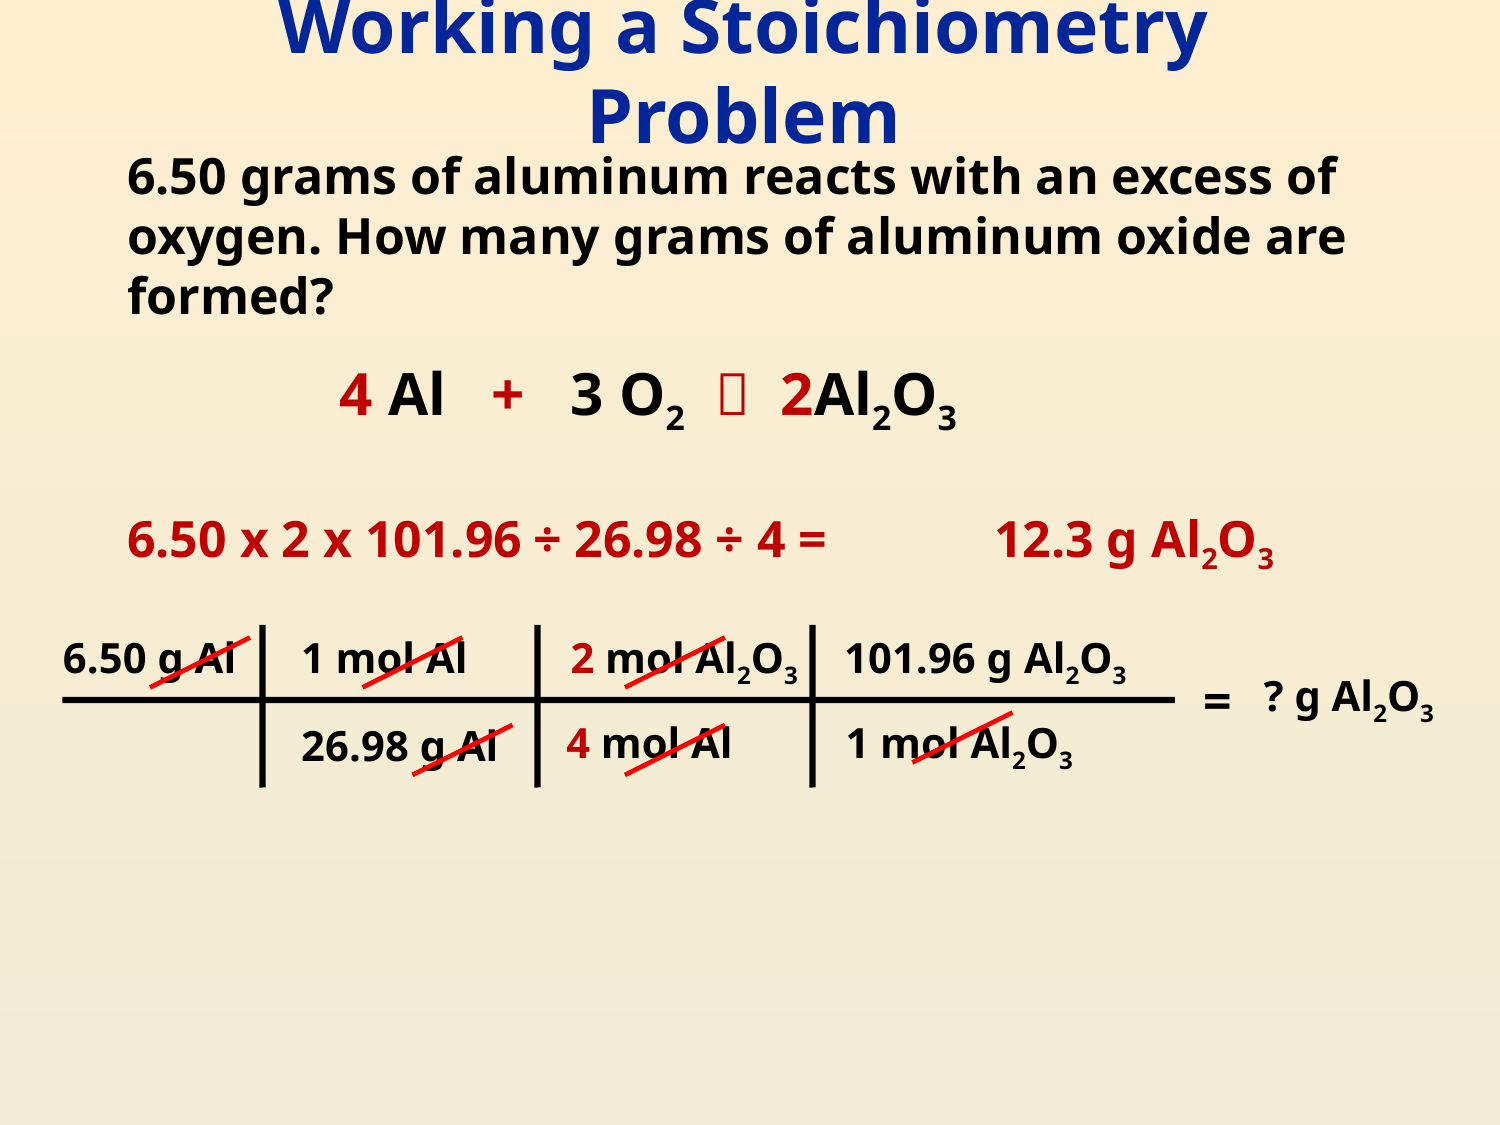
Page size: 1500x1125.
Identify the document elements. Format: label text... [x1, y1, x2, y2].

text_box = [1188, 662, 1247, 738]
text_box 1 mol Al [286, 624, 483, 690]
title Working a Stoichiometry Problem [99, 12, 1388, 126]
text_box 101.96 g Al2O3 [829, 624, 1142, 697]
text_box ? g Al2O3 [1249, 662, 1449, 735]
text_box 26.98 g Al [286, 712, 514, 778]
text_box 4 Al + 3 O2  2Al2O3 [324, 350, 1165, 445]
text_box 1 mol Al2O3 [830, 709, 1088, 782]
text_box 2 mol Al2O3 [555, 624, 812, 697]
text_box 6.50 x 2 x 101.96 ÷ 26.98 ÷ 4 = [112, 499, 979, 575]
text_box 6.50 g Al [48, 624, 252, 690]
text_box 12.3 g Al2O3 [979, 499, 1290, 583]
text_box 6.50 grams of aluminum reacts with an excess of oxygen. How many grams of aluminum oxide are formed? [112, 137, 1366, 333]
text_box 4 mol Al [551, 709, 748, 775]
